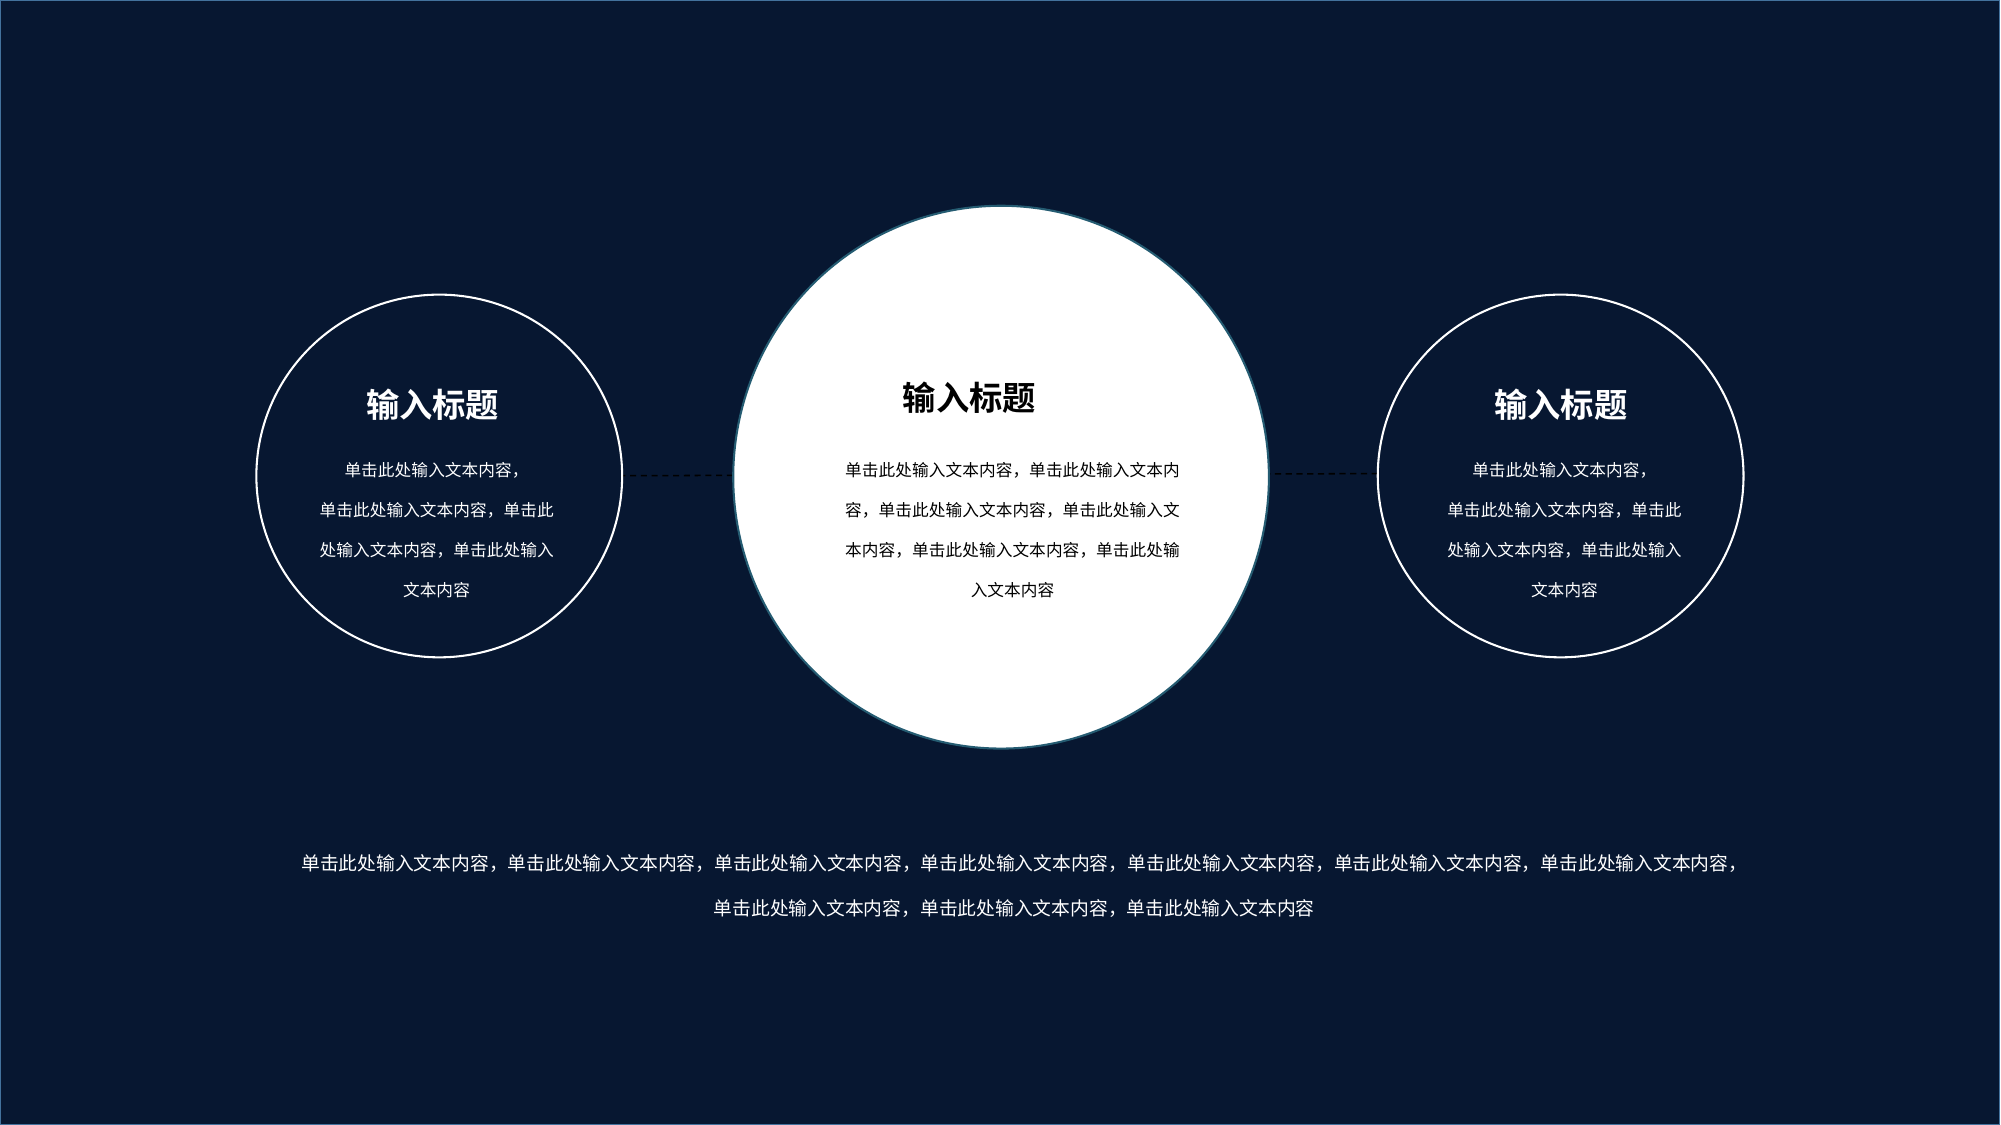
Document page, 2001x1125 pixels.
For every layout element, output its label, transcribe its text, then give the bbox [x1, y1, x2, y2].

text_box [311, 607, 568, 659]
text_box [1432, 607, 1689, 659]
text_box 单击此处输入文本内容，单击此处输入文本内容，单击此处输入文本内容，单击此处输入文本内容，单击此处输入文本内容，单击此处输入文本内容，单击此处输入文本内容，单击此处输入文本内容，单击此处输入文本内容，单击此处输入文本内容 [283, 821, 1744, 926]
text_box [732, 204, 1270, 750]
text_box [255, 293, 624, 603]
text_box 输入标题 [351, 376, 535, 432]
text_box 输入标题 [888, 369, 1137, 425]
text_box 单击此处输入文本内容，单击此处输入文本内容，单击此处输入文本内容，单击此处输入文本内容，单击此处输入文本内容，单击此处输入文本内容 [828, 432, 1198, 607]
text_box [1376, 293, 1745, 604]
text_box 单击此处输入文本内容， 单击此处输入文本内容，单击此处输入文本内容，单击此处输入文本内容 [1429, 432, 1700, 607]
text_box 输入标题 [1479, 376, 1663, 432]
text_box 单击此处输入文本内容， 单击此处输入文本内容，单击此处输入文本内容，单击此处输入文本内容 [301, 432, 572, 607]
text_box [0, 0, 2000, 1125]
